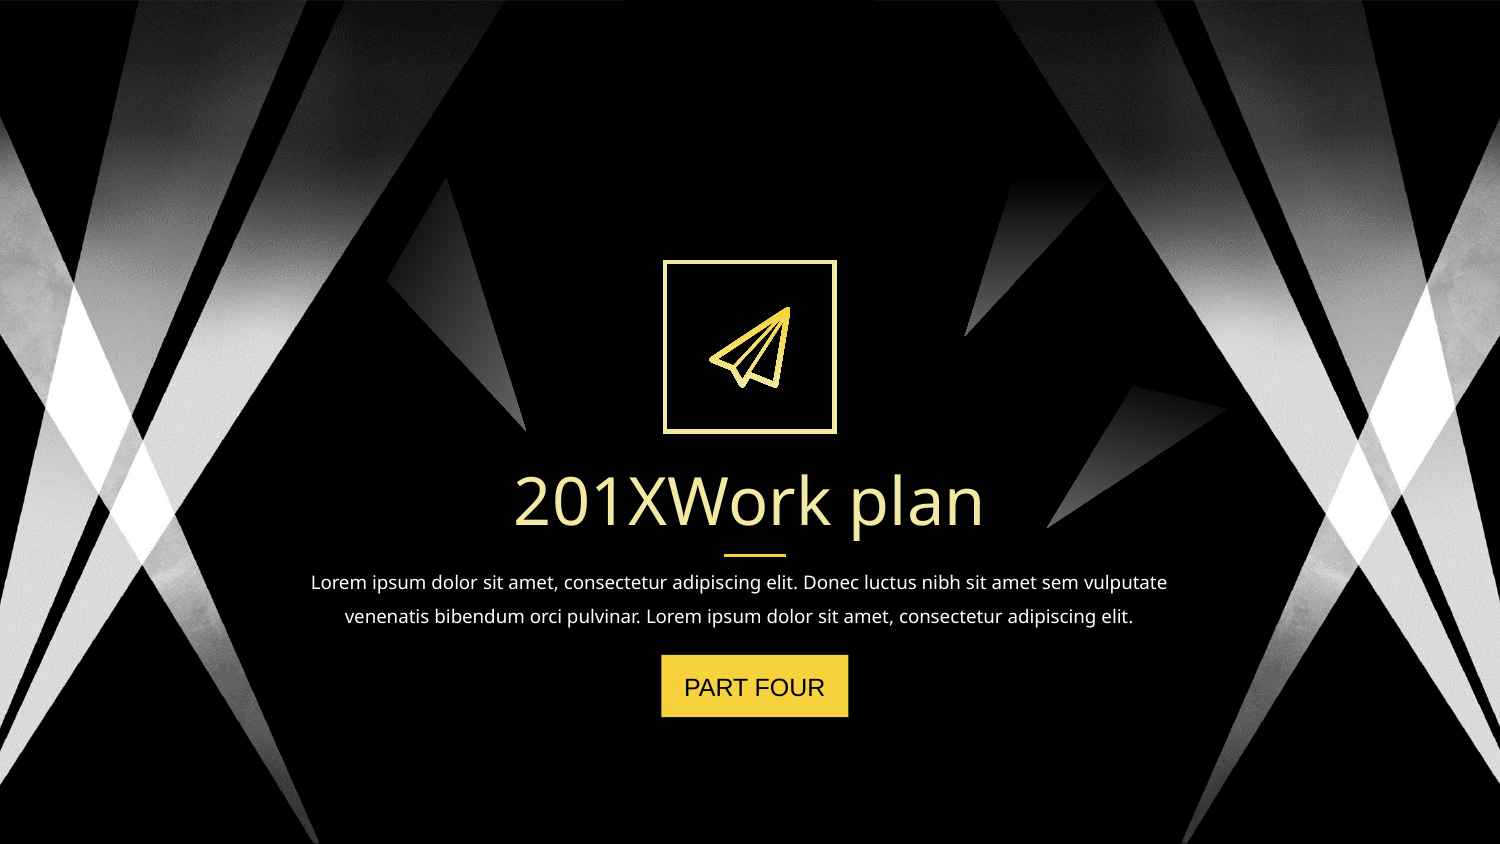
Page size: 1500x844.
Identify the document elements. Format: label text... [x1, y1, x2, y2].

text_box [963, 176, 1113, 337]
text_box [385, 174, 527, 431]
text_box [709, 306, 791, 388]
picture [0, 0, 1500, 844]
text_box 201XWork plan [498, 450, 1001, 546]
text_box [664, 261, 836, 433]
text_box PART FOUR [660, 654, 849, 718]
text_box Lorem ipsum dolor sit amet, consectetur adipiscing elit. Donec luctus nibh sit amet sem vulputate venenatis bibendum orci pulvinar. Lorem ipsum dolor sit amet, consectetur adipiscing elit. [267, 552, 1210, 635]
text_box [1045, 384, 1229, 529]
